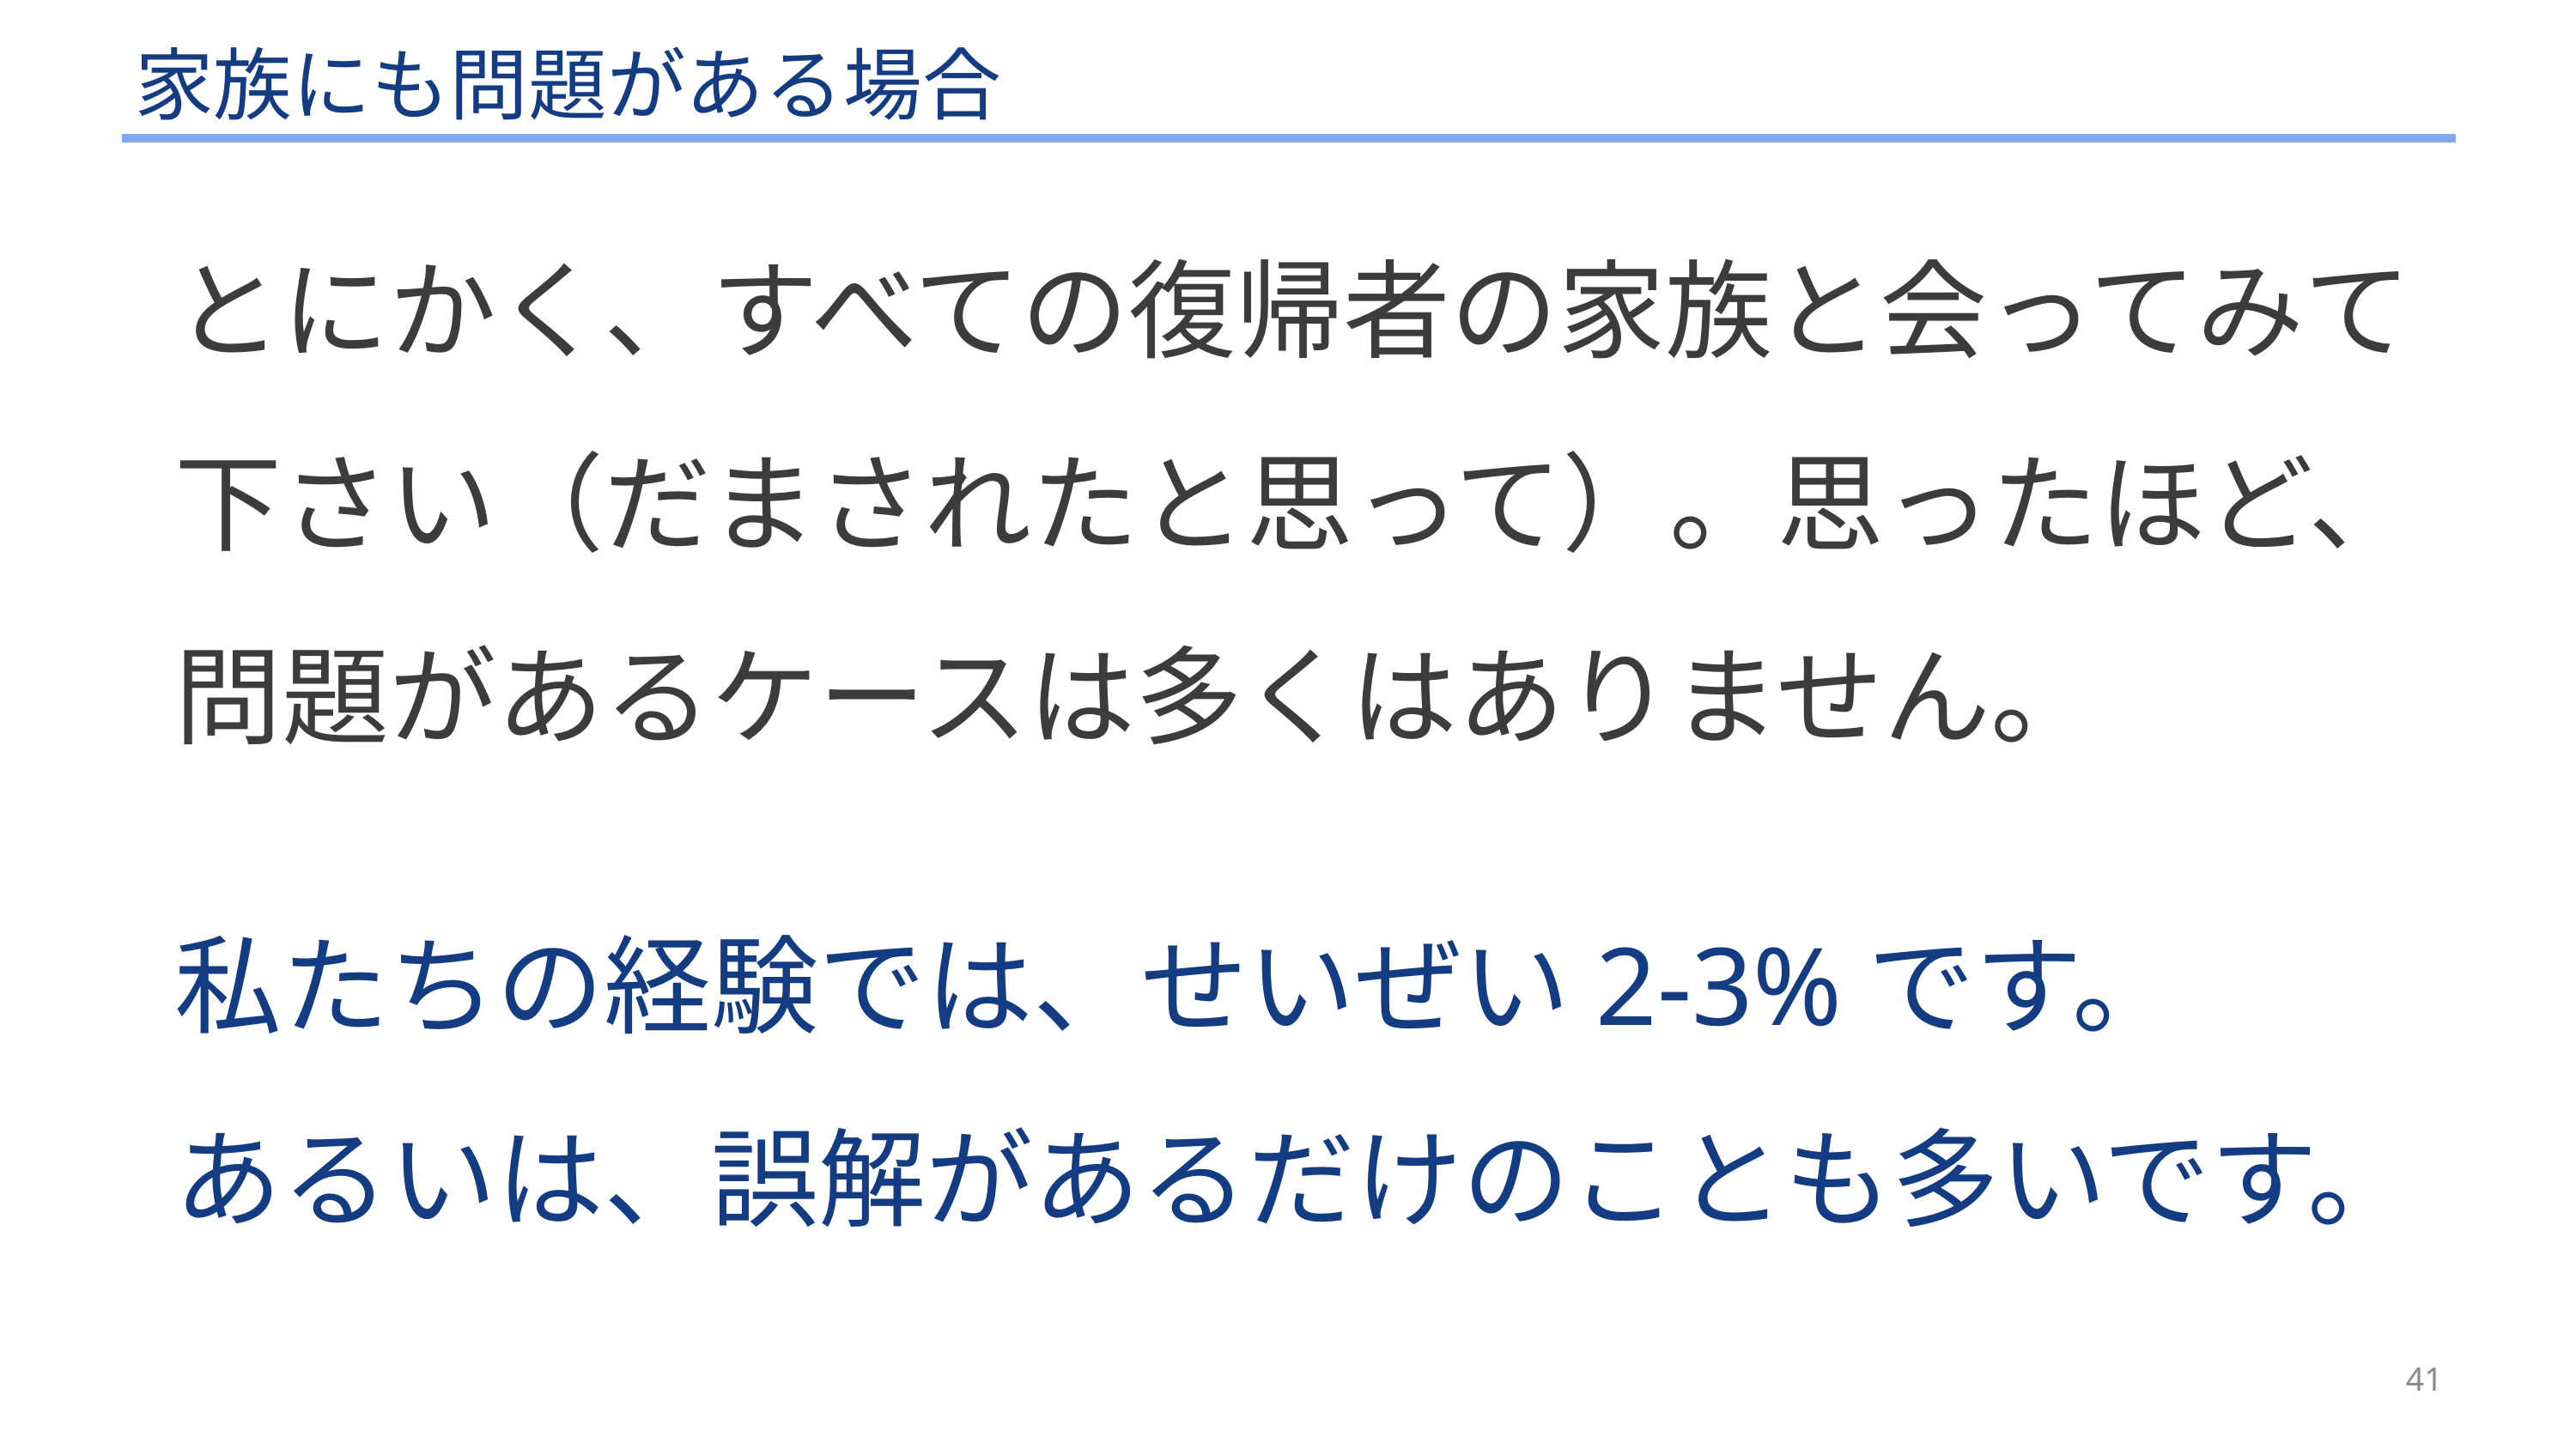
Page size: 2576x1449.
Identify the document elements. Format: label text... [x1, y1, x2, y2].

list とにかく、すべての復帰者の家族と会ってみて下さい（だまされたと思って）。思ったほど、問題があるケースは多くはありません。 私たちの経験では、せいぜい2-3%です。 あるいは、誤解があるだけのことも多いです。 [124, 171, 2456, 1317]
slide_number 41 [2337, 1342, 2456, 1420]
title 家族にも問題がある場合 [122, 39, 2454, 139]
